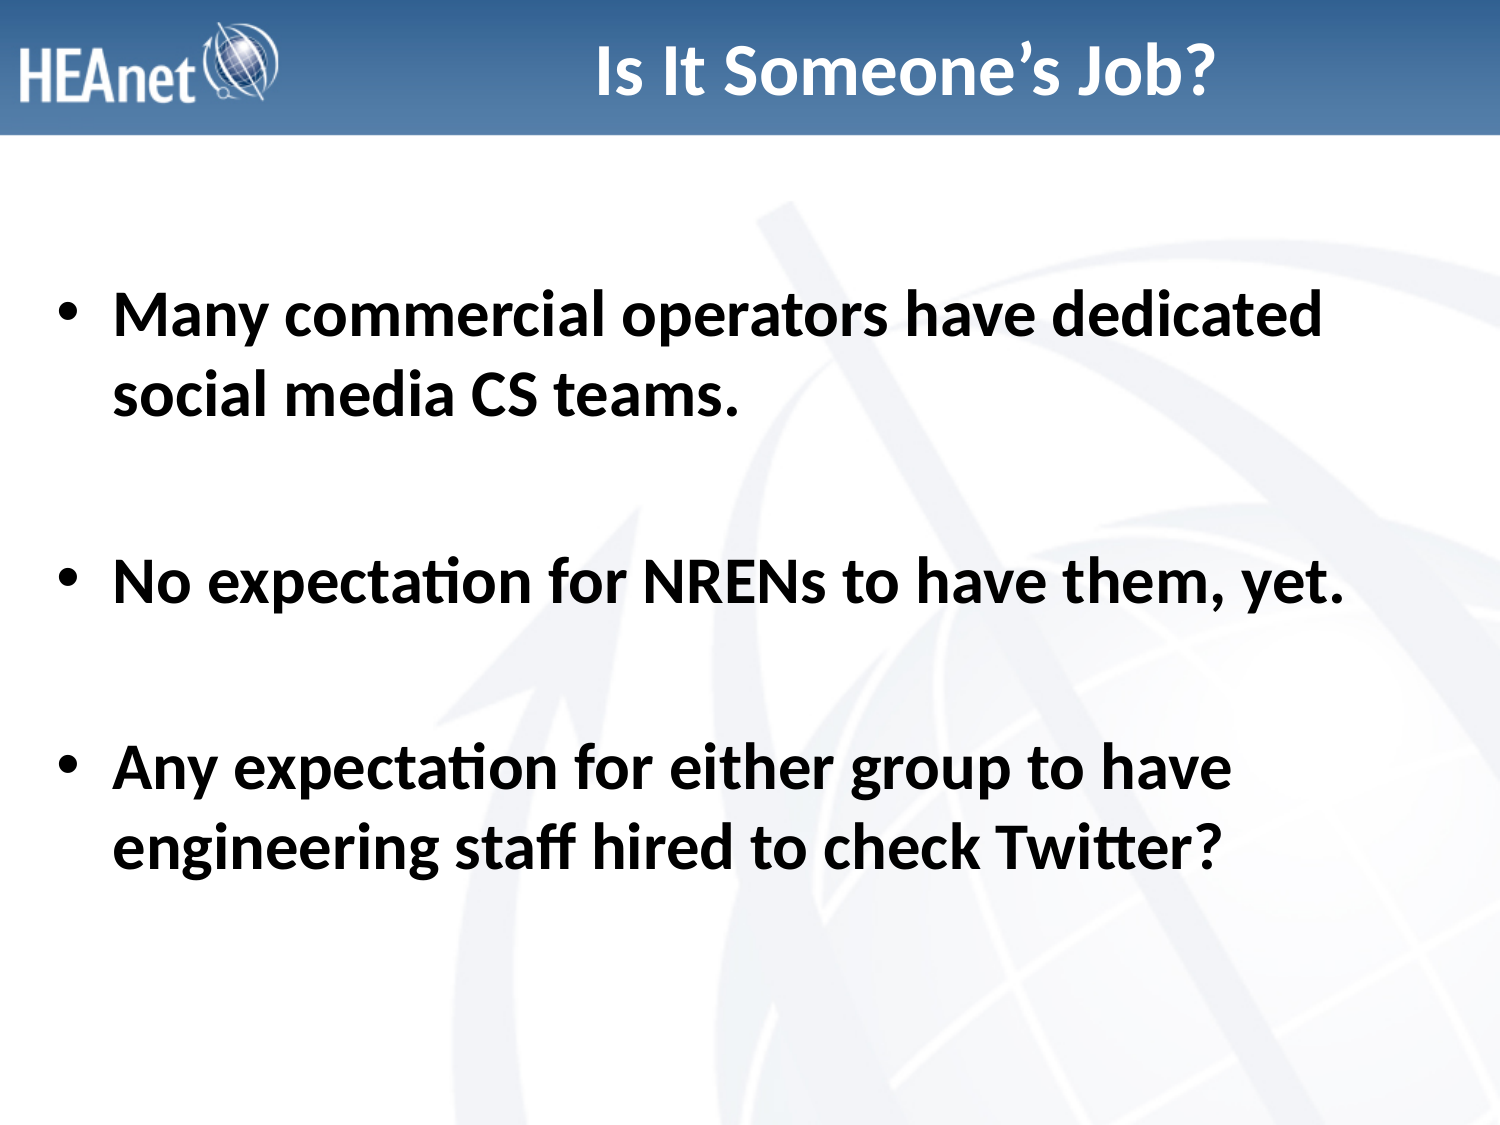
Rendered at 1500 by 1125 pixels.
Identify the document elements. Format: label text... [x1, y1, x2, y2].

picture [0, 0, 1500, 1125]
list Many commercial operators have dedicated social media CS teams. No expectation for NRENs to have them, yet. Any expectation for either group to have engineering staff hired to check Twitter? [40, 262, 1448, 1006]
title Is It Someone’s Job? [312, 0, 1500, 160]
